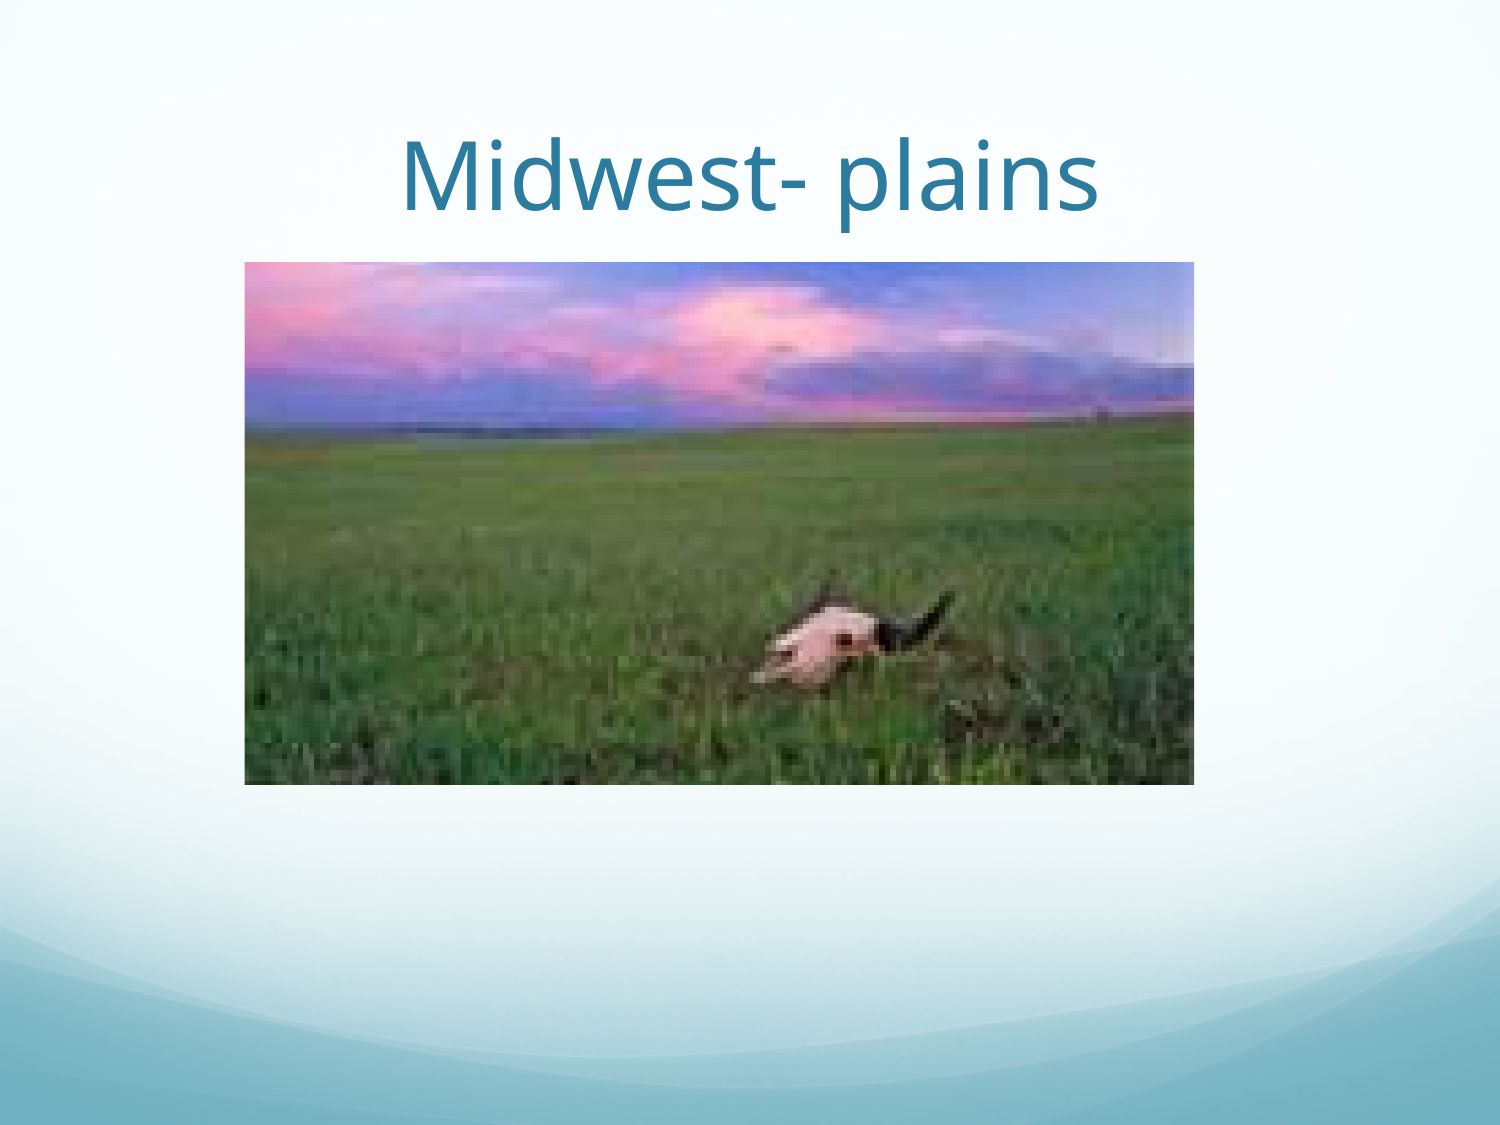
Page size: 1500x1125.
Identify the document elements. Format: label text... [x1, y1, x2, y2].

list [244, 261, 1195, 786]
title Midwest- plains [90, 17, 1410, 237]
